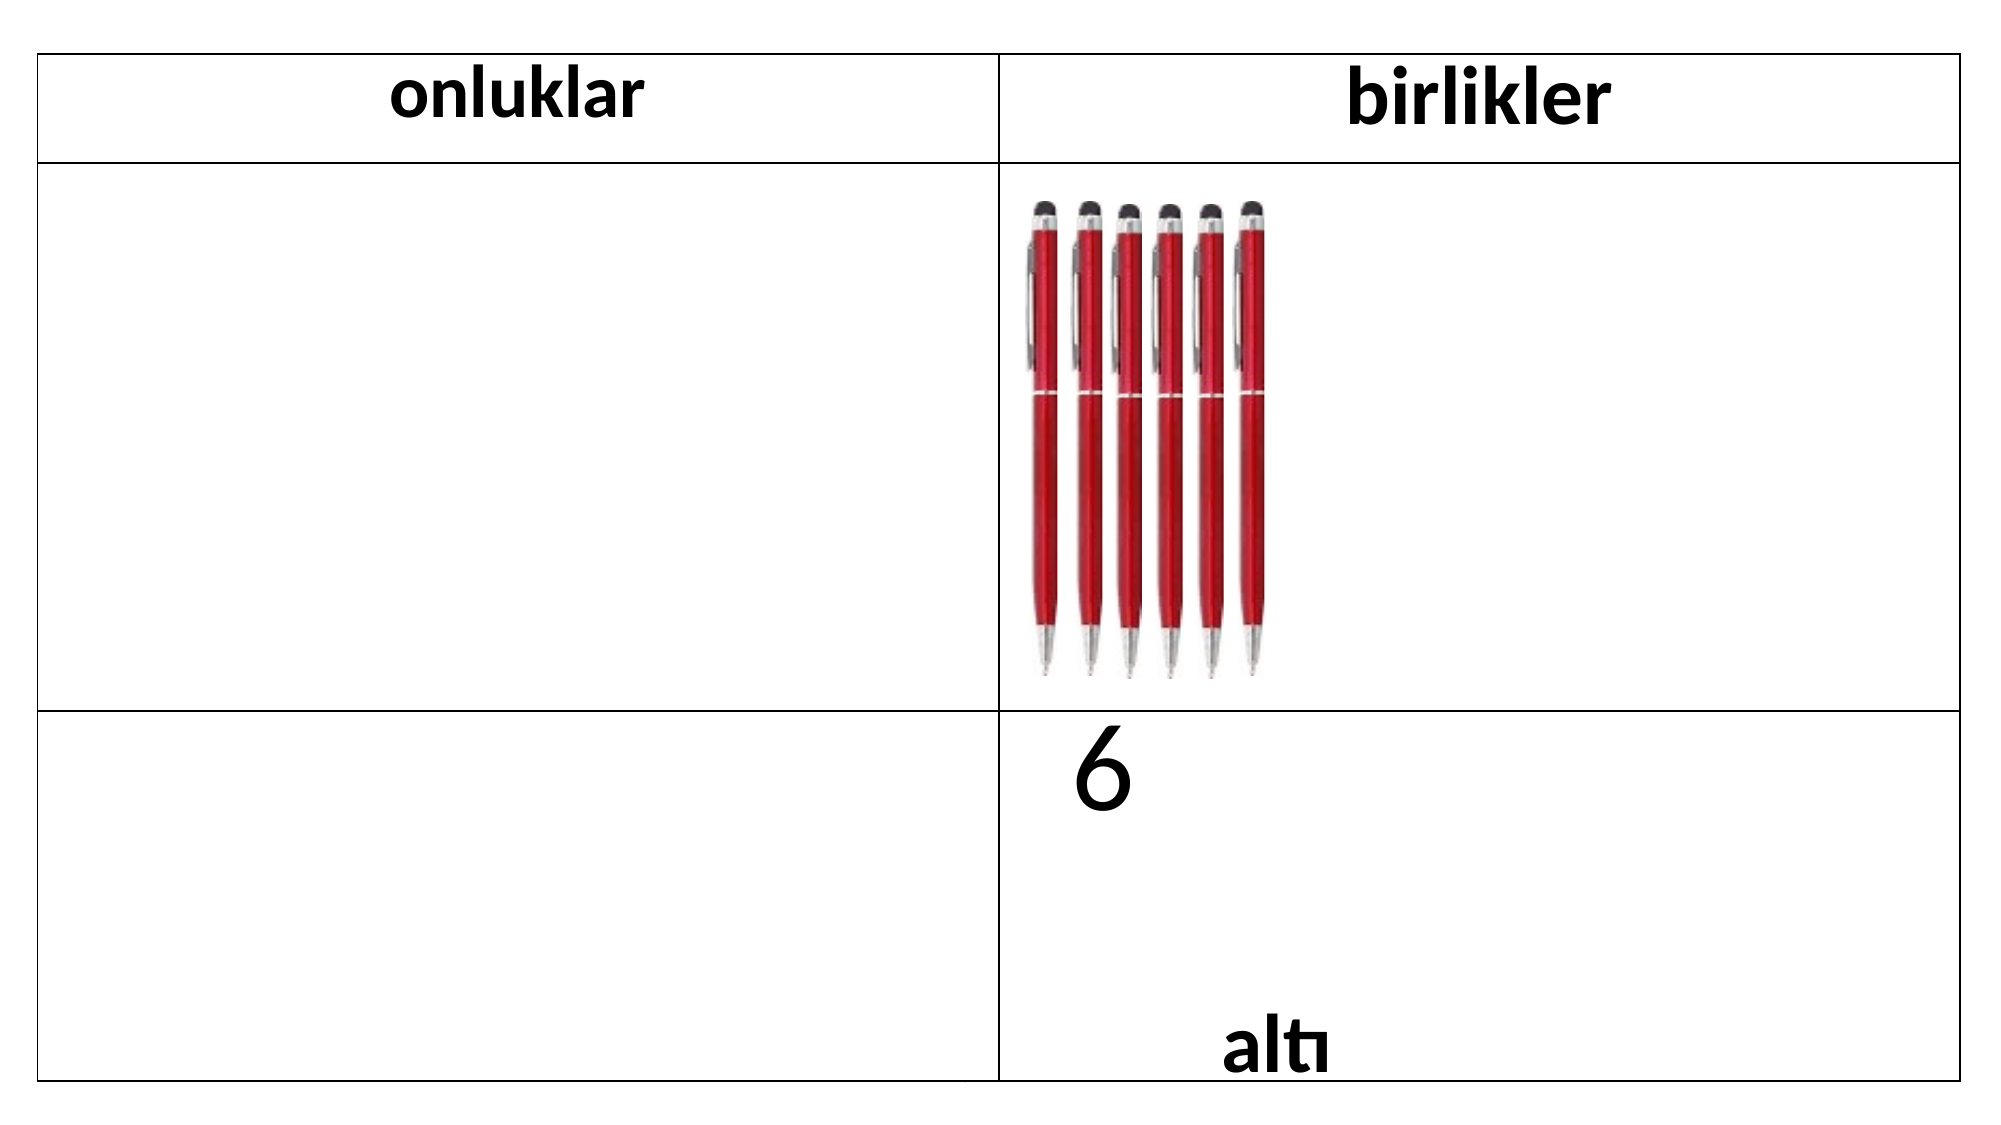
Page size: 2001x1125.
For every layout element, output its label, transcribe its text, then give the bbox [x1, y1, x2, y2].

text_box 6 [1056, 678, 1163, 844]
picture [1024, 201, 1058, 676]
picture [1232, 201, 1265, 676]
table_cell [1000, 164, 1959, 710]
footer Kazım KAT [662, 1042, 1338, 1103]
table_header birlikler [1000, 55, 1959, 162]
table_cell [38, 712, 998, 1080]
text_box altı [1188, 981, 1679, 1097]
table_cell [38, 164, 998, 710]
picture [1191, 204, 1224, 679]
picture [1150, 204, 1183, 679]
table_cell [1000, 712, 1959, 1080]
picture [1109, 204, 1142, 679]
table_header onluklar [38, 55, 998, 162]
picture [1070, 201, 1103, 676]
